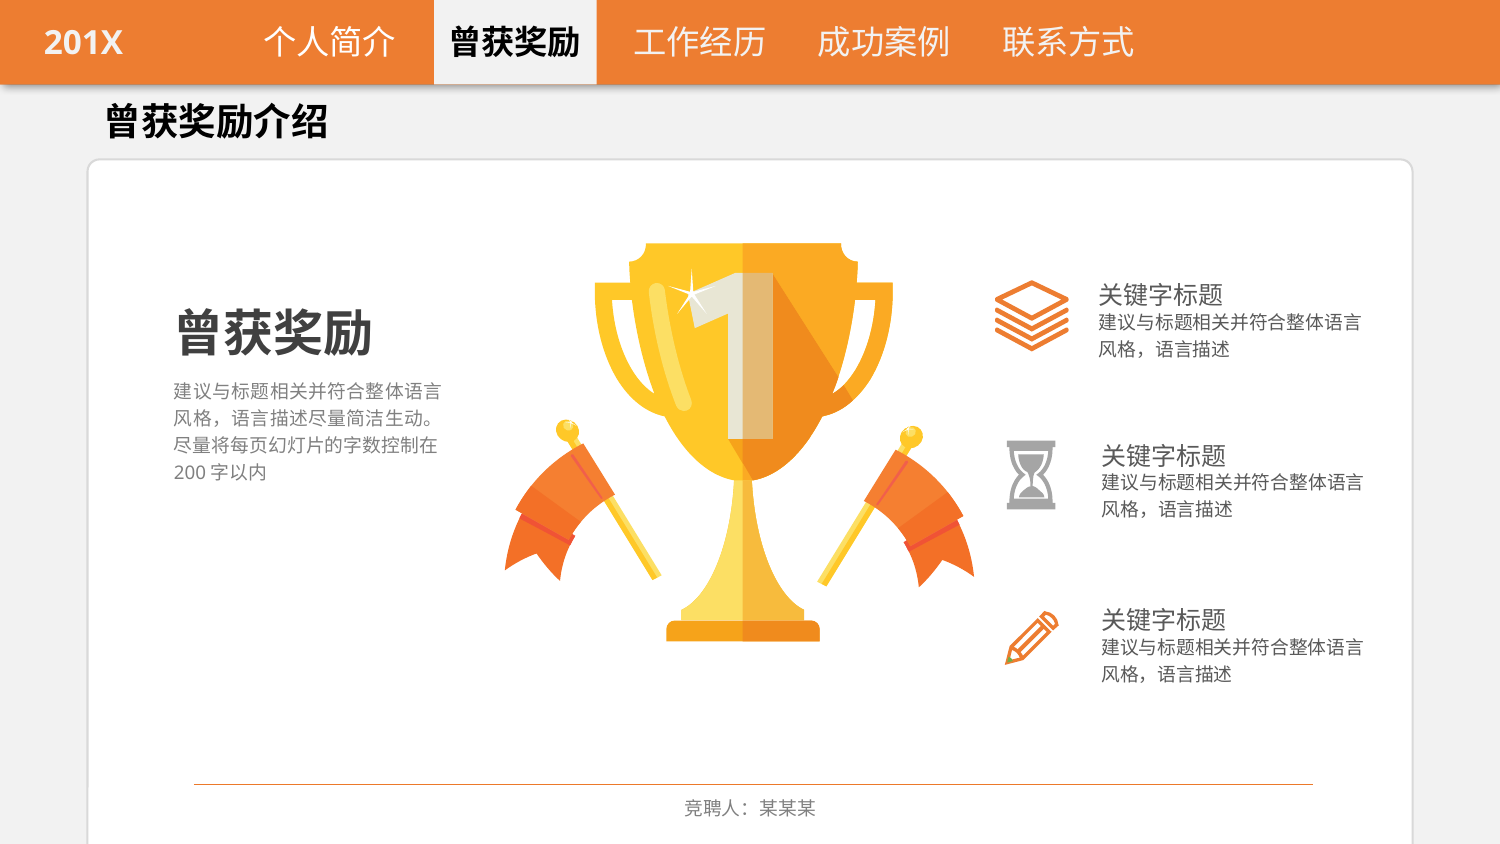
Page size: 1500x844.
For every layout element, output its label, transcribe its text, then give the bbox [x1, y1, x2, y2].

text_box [994, 273, 1374, 361]
text_box 个人简介 [248, 14, 412, 69]
text_box 成功案例 [803, 14, 966, 69]
text_box 曾获奖励 [173, 301, 443, 362]
text_box 曾获奖励介绍 [88, 90, 344, 151]
text_box 曾获奖励 [433, 14, 597, 69]
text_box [809, 447, 974, 624]
text_box 联系方式 [987, 14, 1151, 69]
text_box [0, 0, 432, 86]
text_box 201X [29, 14, 139, 69]
text_box 竞聘人：某某某 [669, 788, 831, 827]
text_box [432, 0, 599, 86]
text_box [594, 243, 893, 642]
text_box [1006, 433, 1377, 522]
text_box 工作经历 [618, 14, 782, 69]
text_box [1004, 598, 1376, 686]
text_box 建议与标题相关并符合整体语言风格，语言描述尽量简洁生动。尽量将每页幻灯片的字数控制在200字以内 [173, 375, 443, 484]
text_box [599, 0, 1500, 86]
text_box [505, 441, 670, 617]
